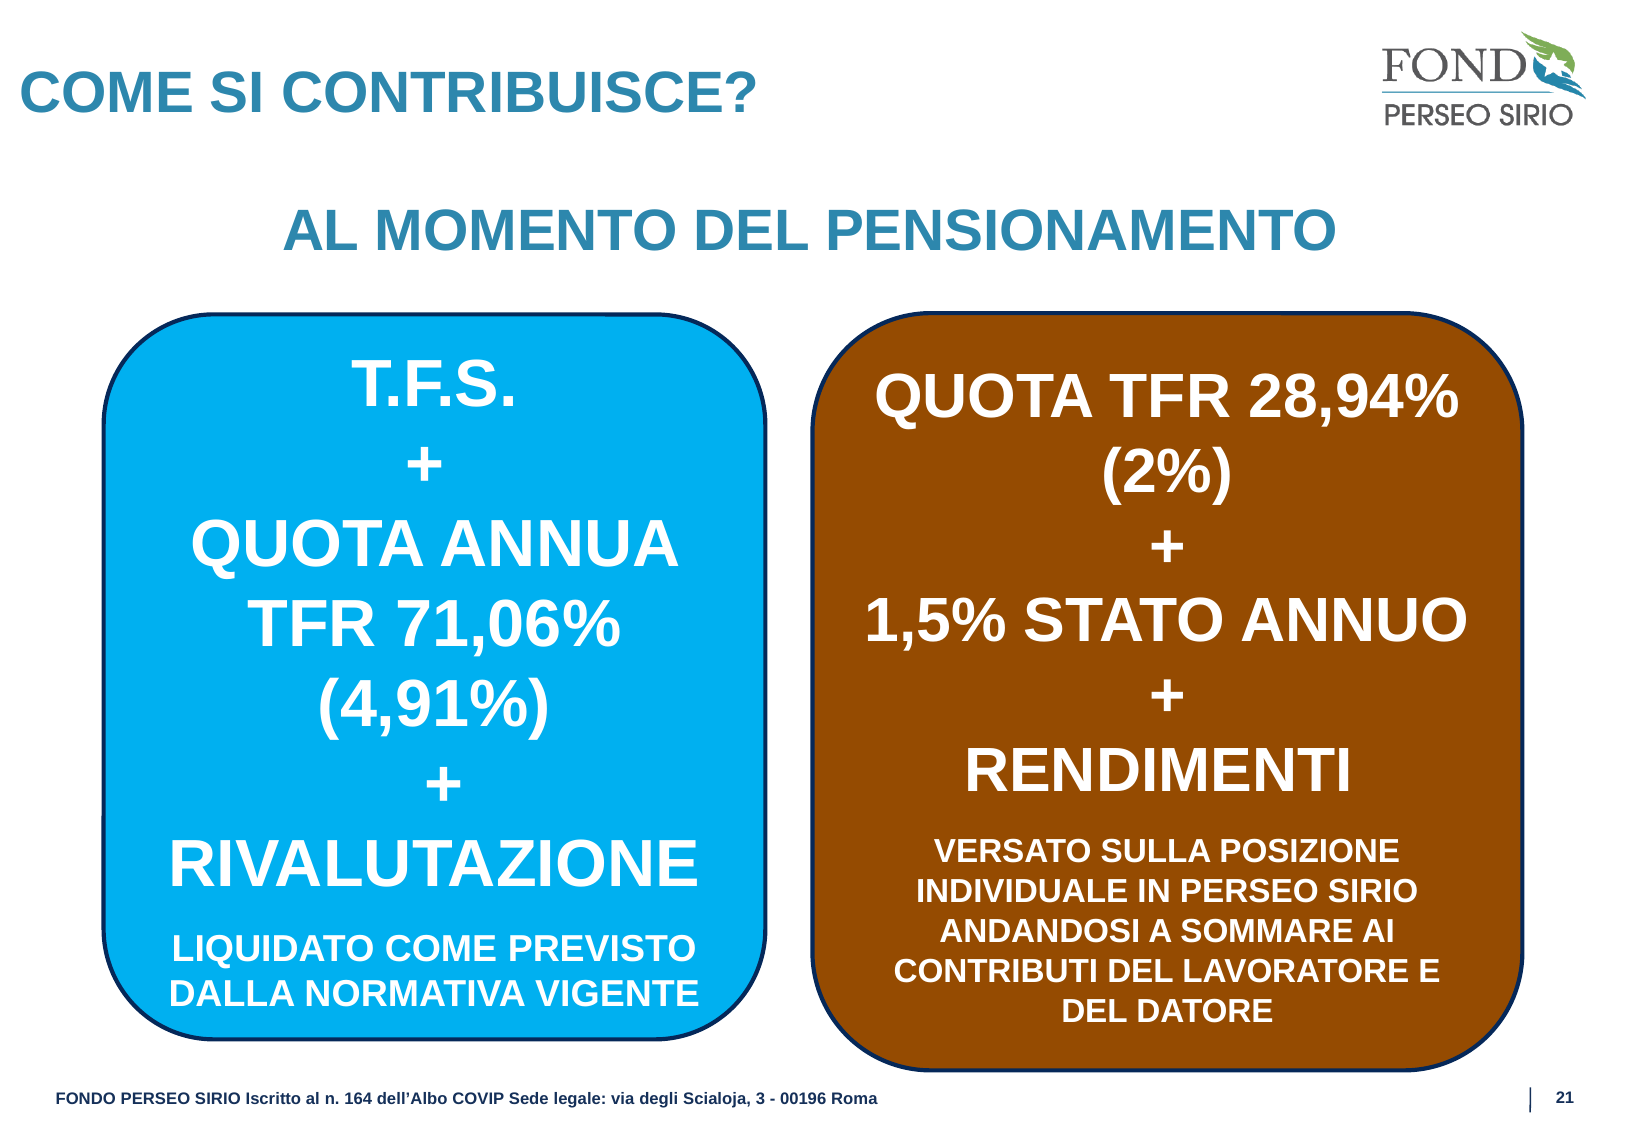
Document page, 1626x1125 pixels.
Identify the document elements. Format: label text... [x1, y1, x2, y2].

text_box COME SI CONTRIBUISCE? [4, 54, 1539, 184]
footer FONDO PERSEO SIRIO Iscritto al n. 164 dell’Albo COVIP Sede legale: via degli Scialoja, 3 - 00196 Roma [40, 1082, 1504, 1125]
slide_number 21 [1522, 1081, 1590, 1125]
text_box AL MOMENTO DEL PENSIONAMENTO [0, 184, 1621, 270]
picture [1380, 31, 1586, 132]
text_box T.F.S. + QUOTA ANNUA TFR 71,06% (4,91%) + RIVALUTAZIONE LIQUIDATO COME PREVISTO DALLA NORMATIVA VIGENTE [101, 312, 768, 1042]
text_box QUOTA TFR 28,94% (2%) + 1,5% STATO ANNUO + RENDIMENTI VERSATO SULLA POSIZIONE INDIVIDUALE IN PERSEO SIRIO ANDANDOSI A SOMMARE AI CONTRIBUTI DEL LAVORATORE E DEL DATORE [810, 311, 1525, 1073]
